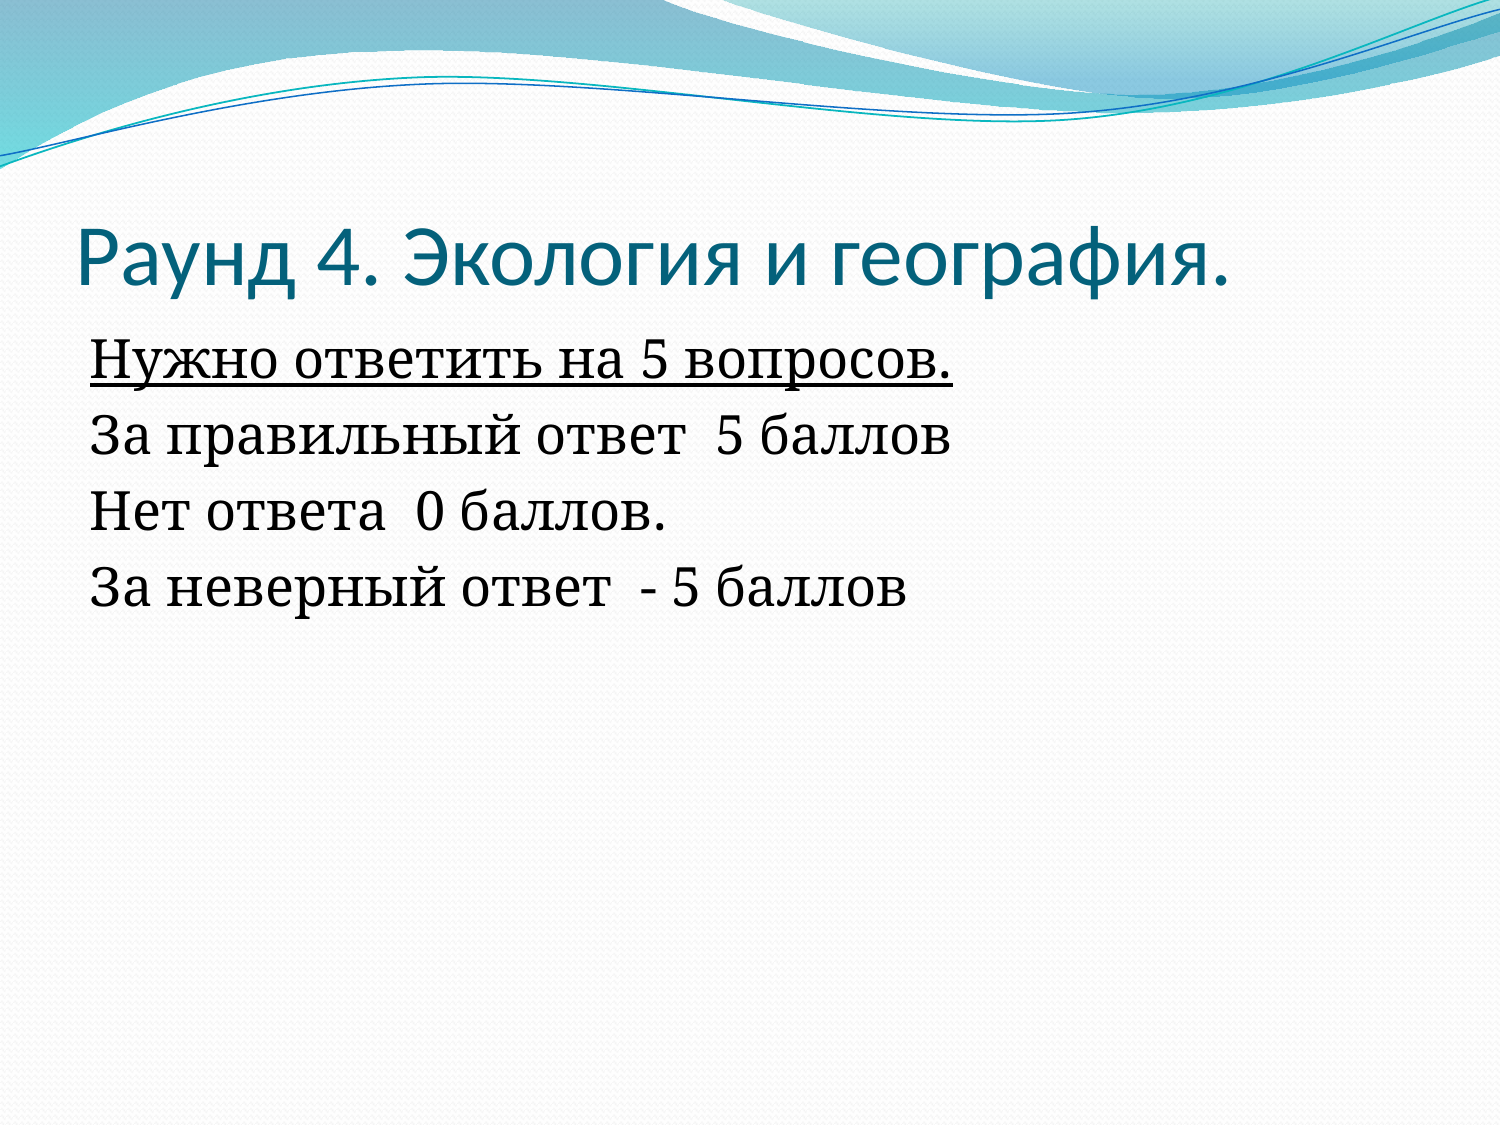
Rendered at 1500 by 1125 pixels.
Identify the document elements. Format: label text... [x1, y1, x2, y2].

list Нужно ответить на 5 вопросов. За правильный ответ 5 баллов Нет ответа 0 баллов. За неверный ответ - 5 баллов [75, 317, 1425, 1038]
title Раунд 4. Экология и география. [75, 115, 1425, 303]
